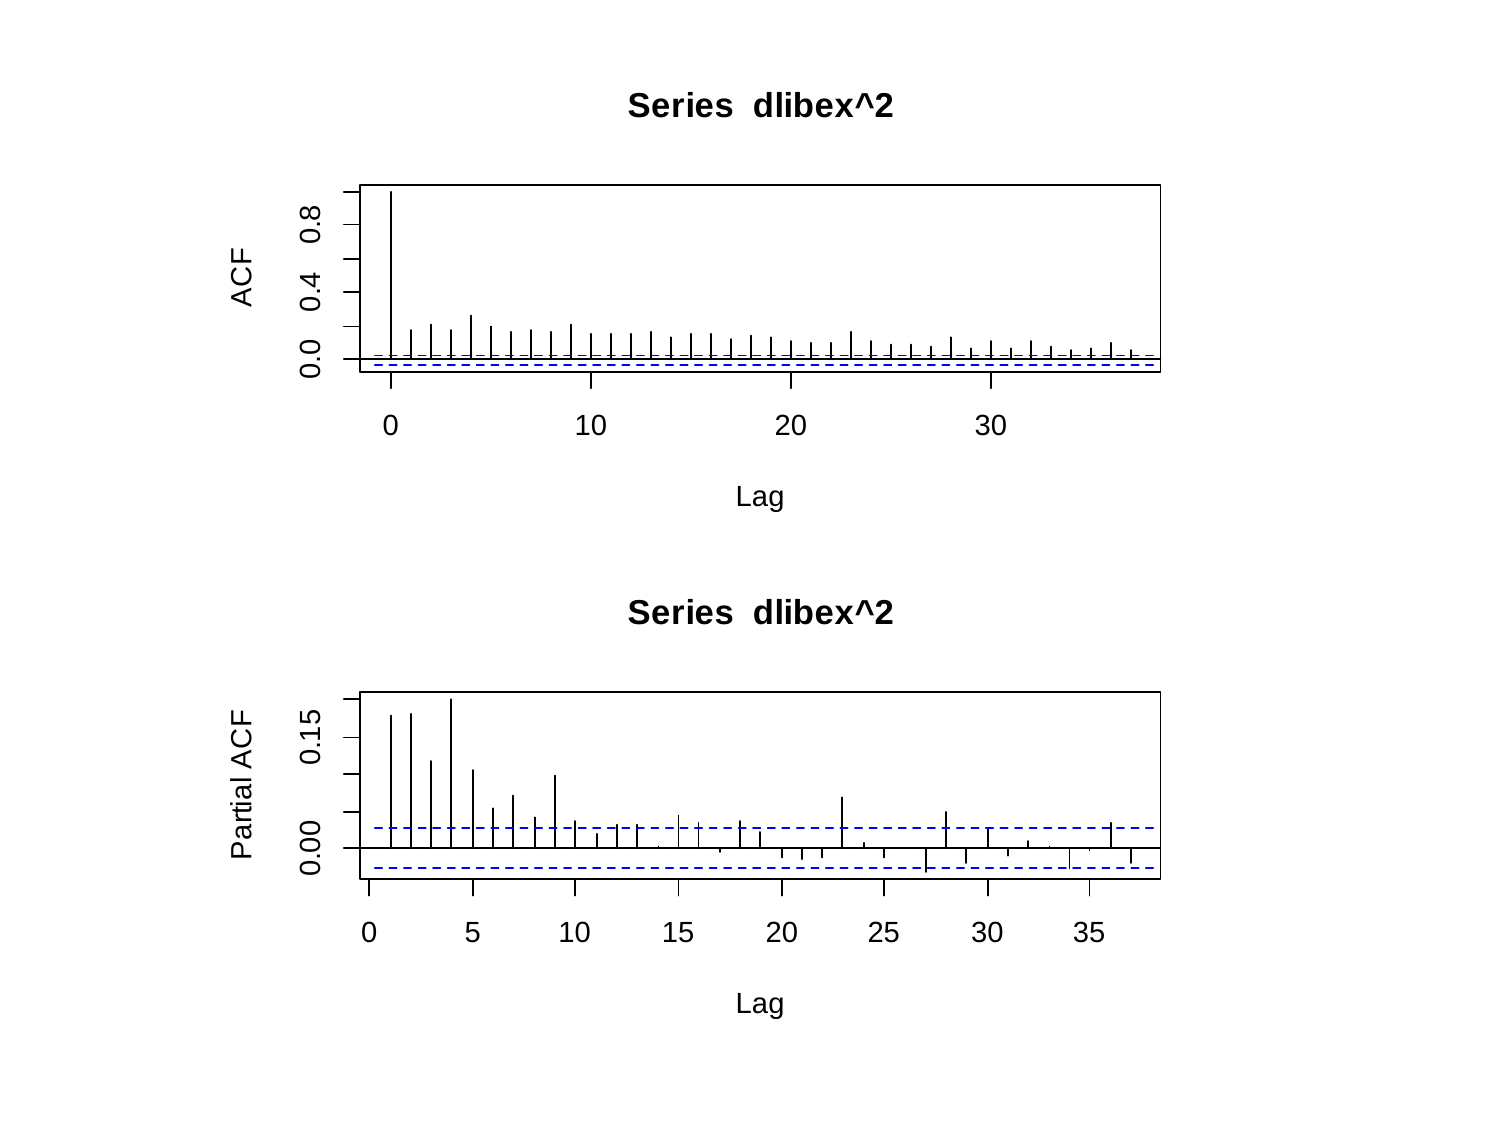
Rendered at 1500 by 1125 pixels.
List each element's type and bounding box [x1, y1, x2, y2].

picture [218, 42, 1234, 1056]
